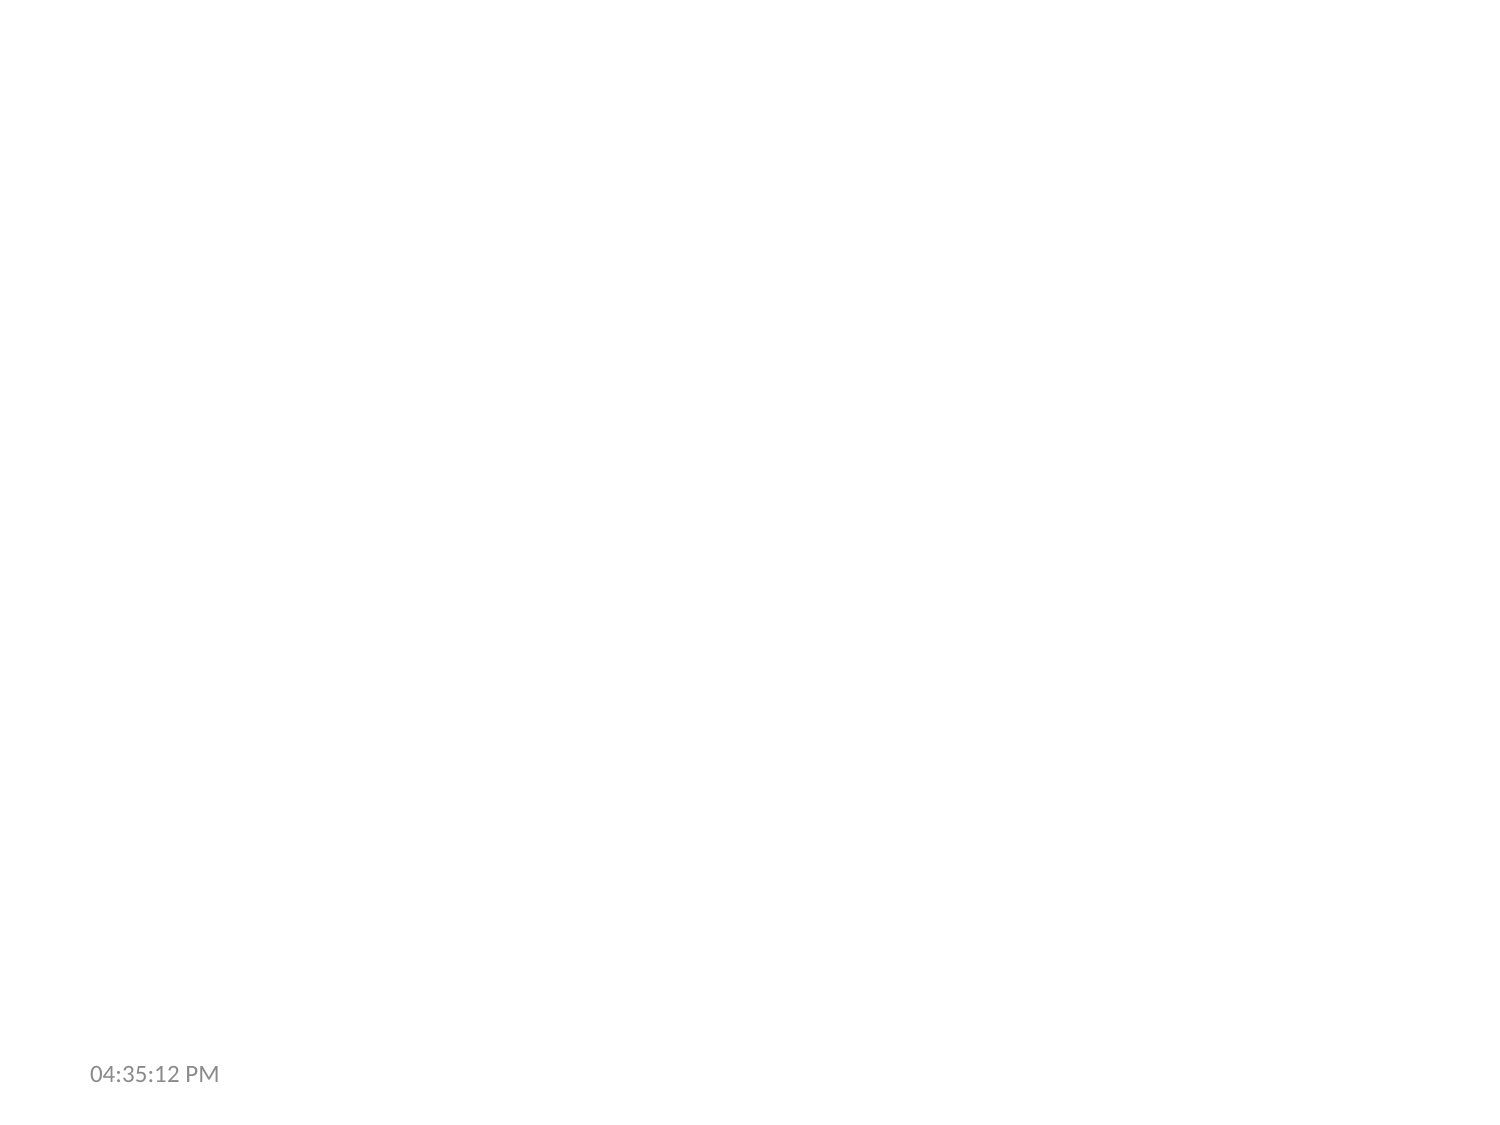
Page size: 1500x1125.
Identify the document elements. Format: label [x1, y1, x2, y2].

slide_number [75, 1042, 425, 1103]
